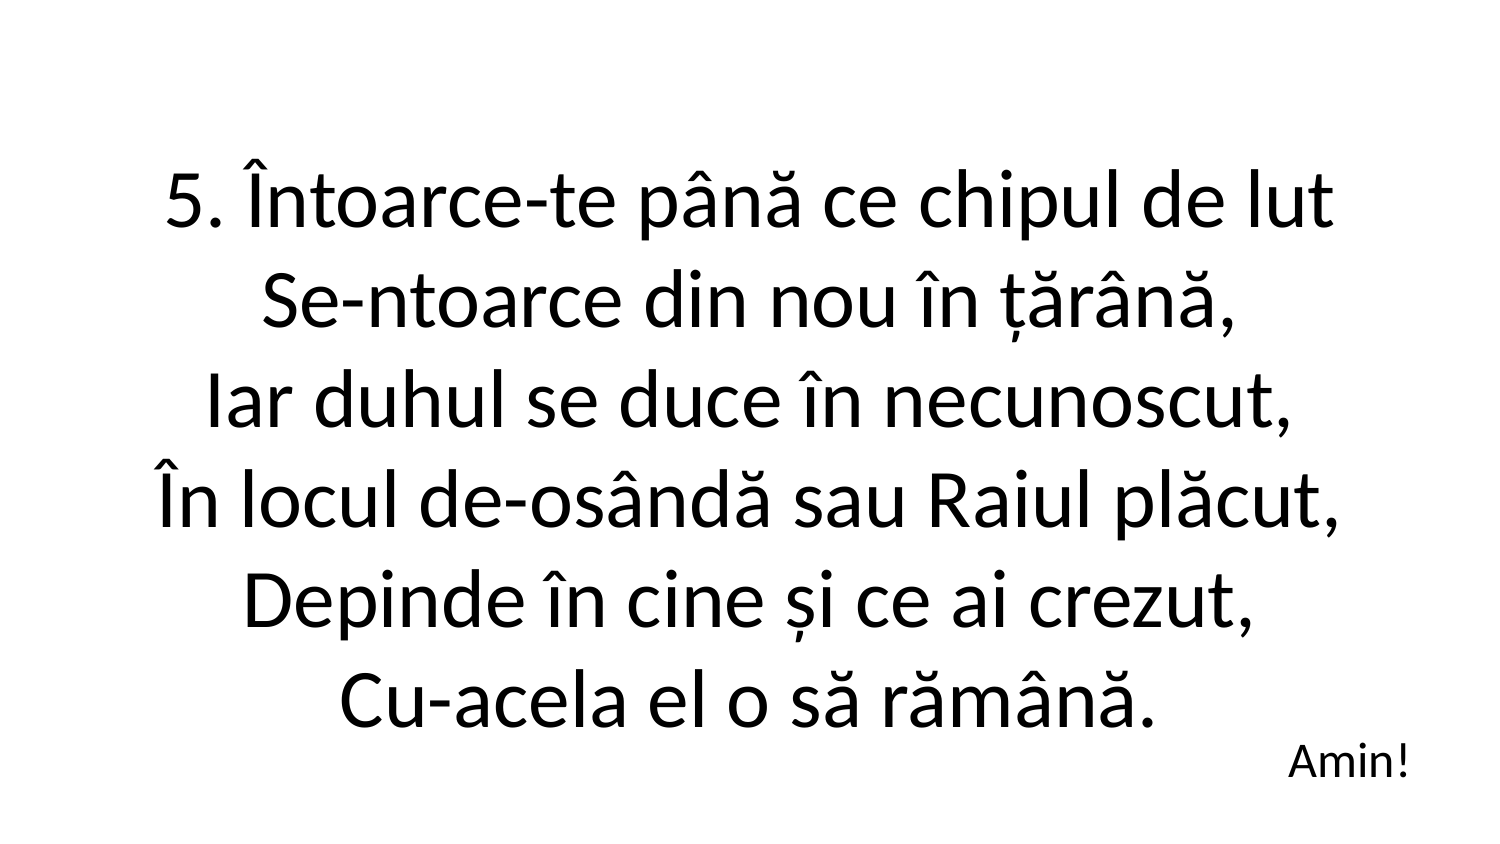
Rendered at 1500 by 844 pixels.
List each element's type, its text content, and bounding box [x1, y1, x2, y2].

text_box 5. Întoarce-te până ce chipul de lut Se-ntoarce din nou în țărână, Iar duhul se duce în necunoscut, În locul de-osândă sau Raiul plăcut, Depinde în cine și ce ai crezut, Cu-acela el o să rămână. [141, 92, 1359, 752]
text_box Amin! [1273, 674, 1427, 795]
